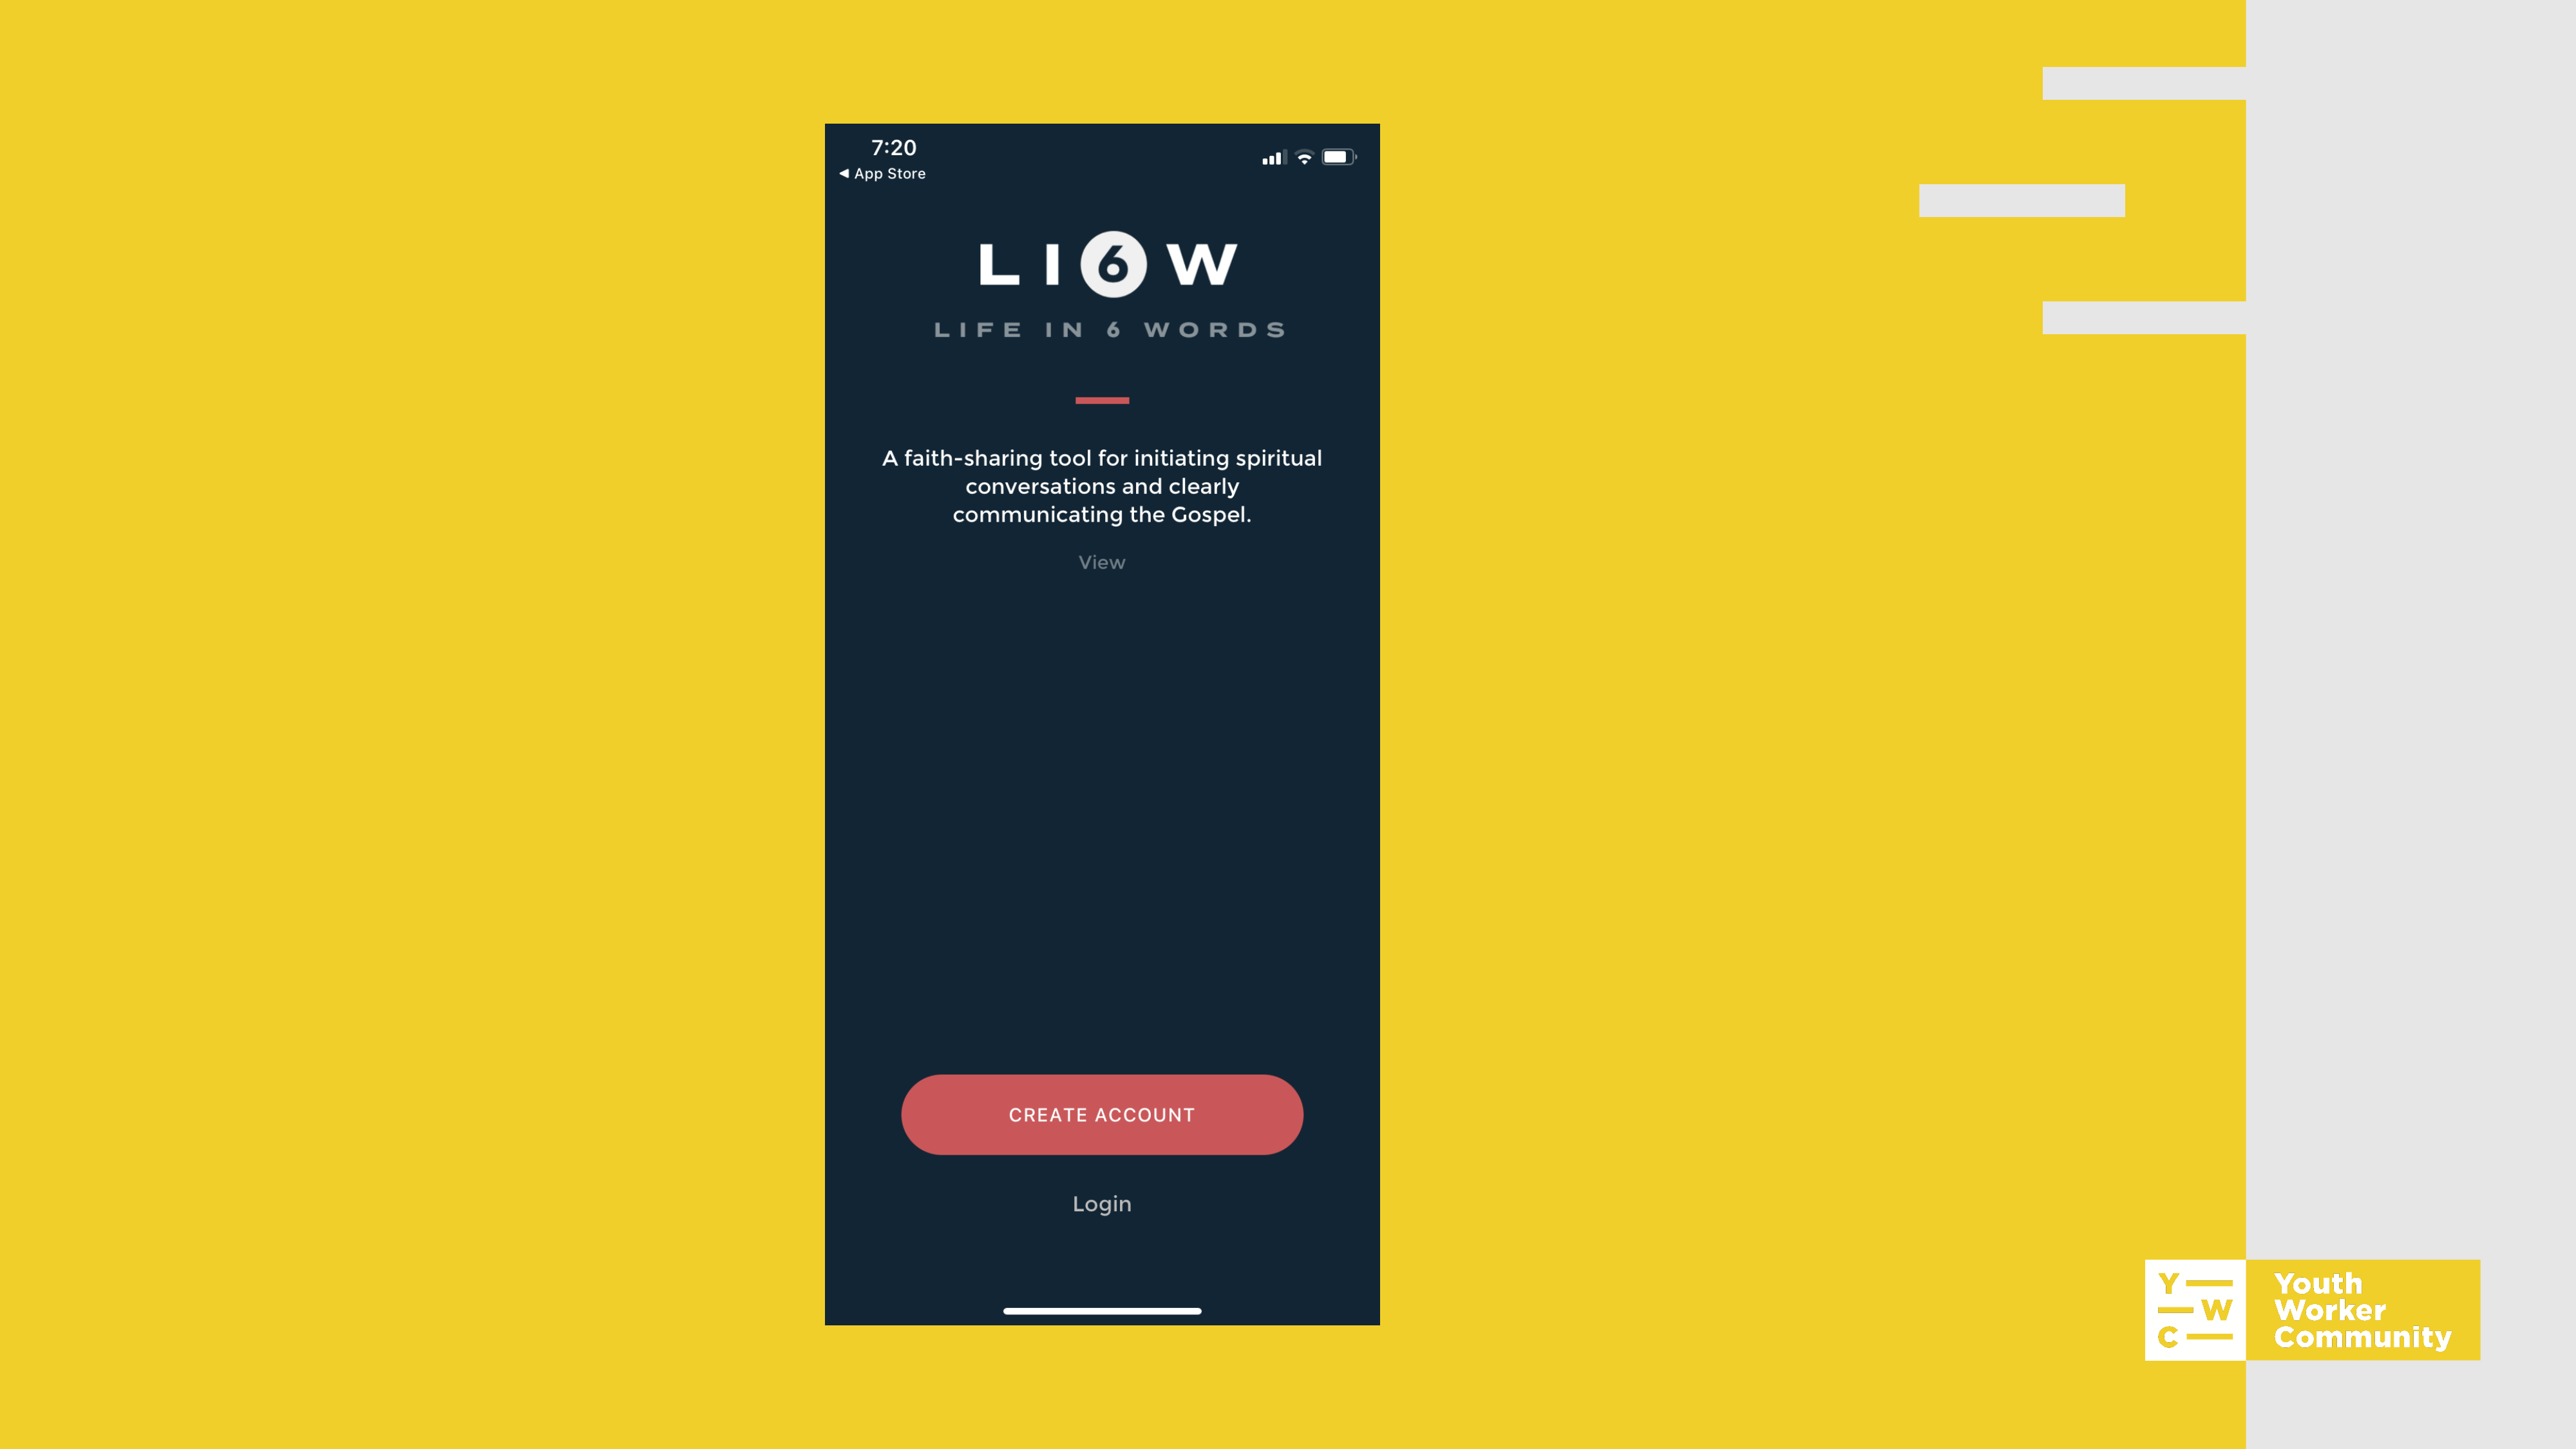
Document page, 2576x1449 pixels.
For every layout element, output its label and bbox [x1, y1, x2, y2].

picture [824, 124, 1381, 1325]
picture [2145, 1260, 2452, 1361]
